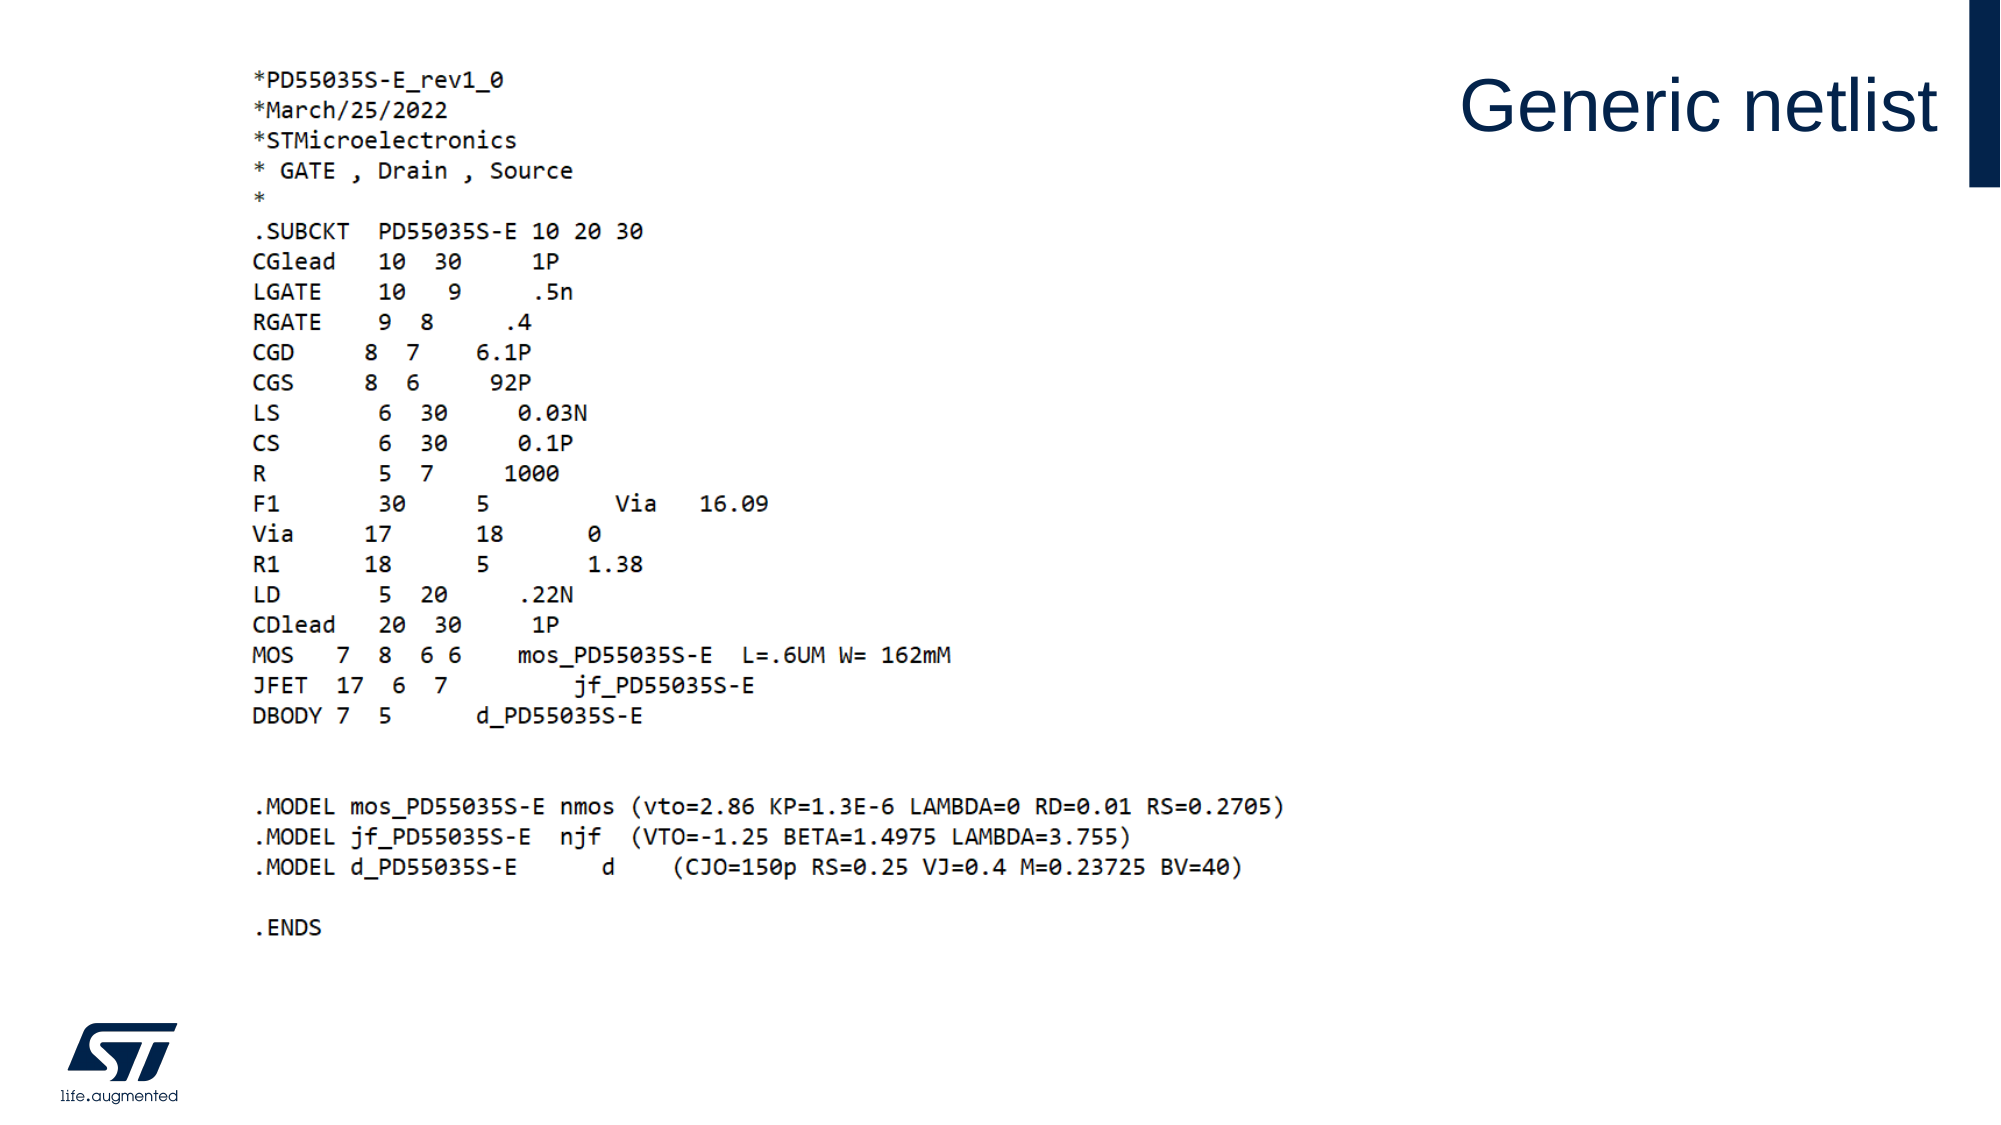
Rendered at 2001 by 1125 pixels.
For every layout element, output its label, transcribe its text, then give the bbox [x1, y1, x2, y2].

title Generic netlist [49, 0, 1954, 215]
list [249, 67, 1287, 946]
picture [37, 999, 201, 1125]
